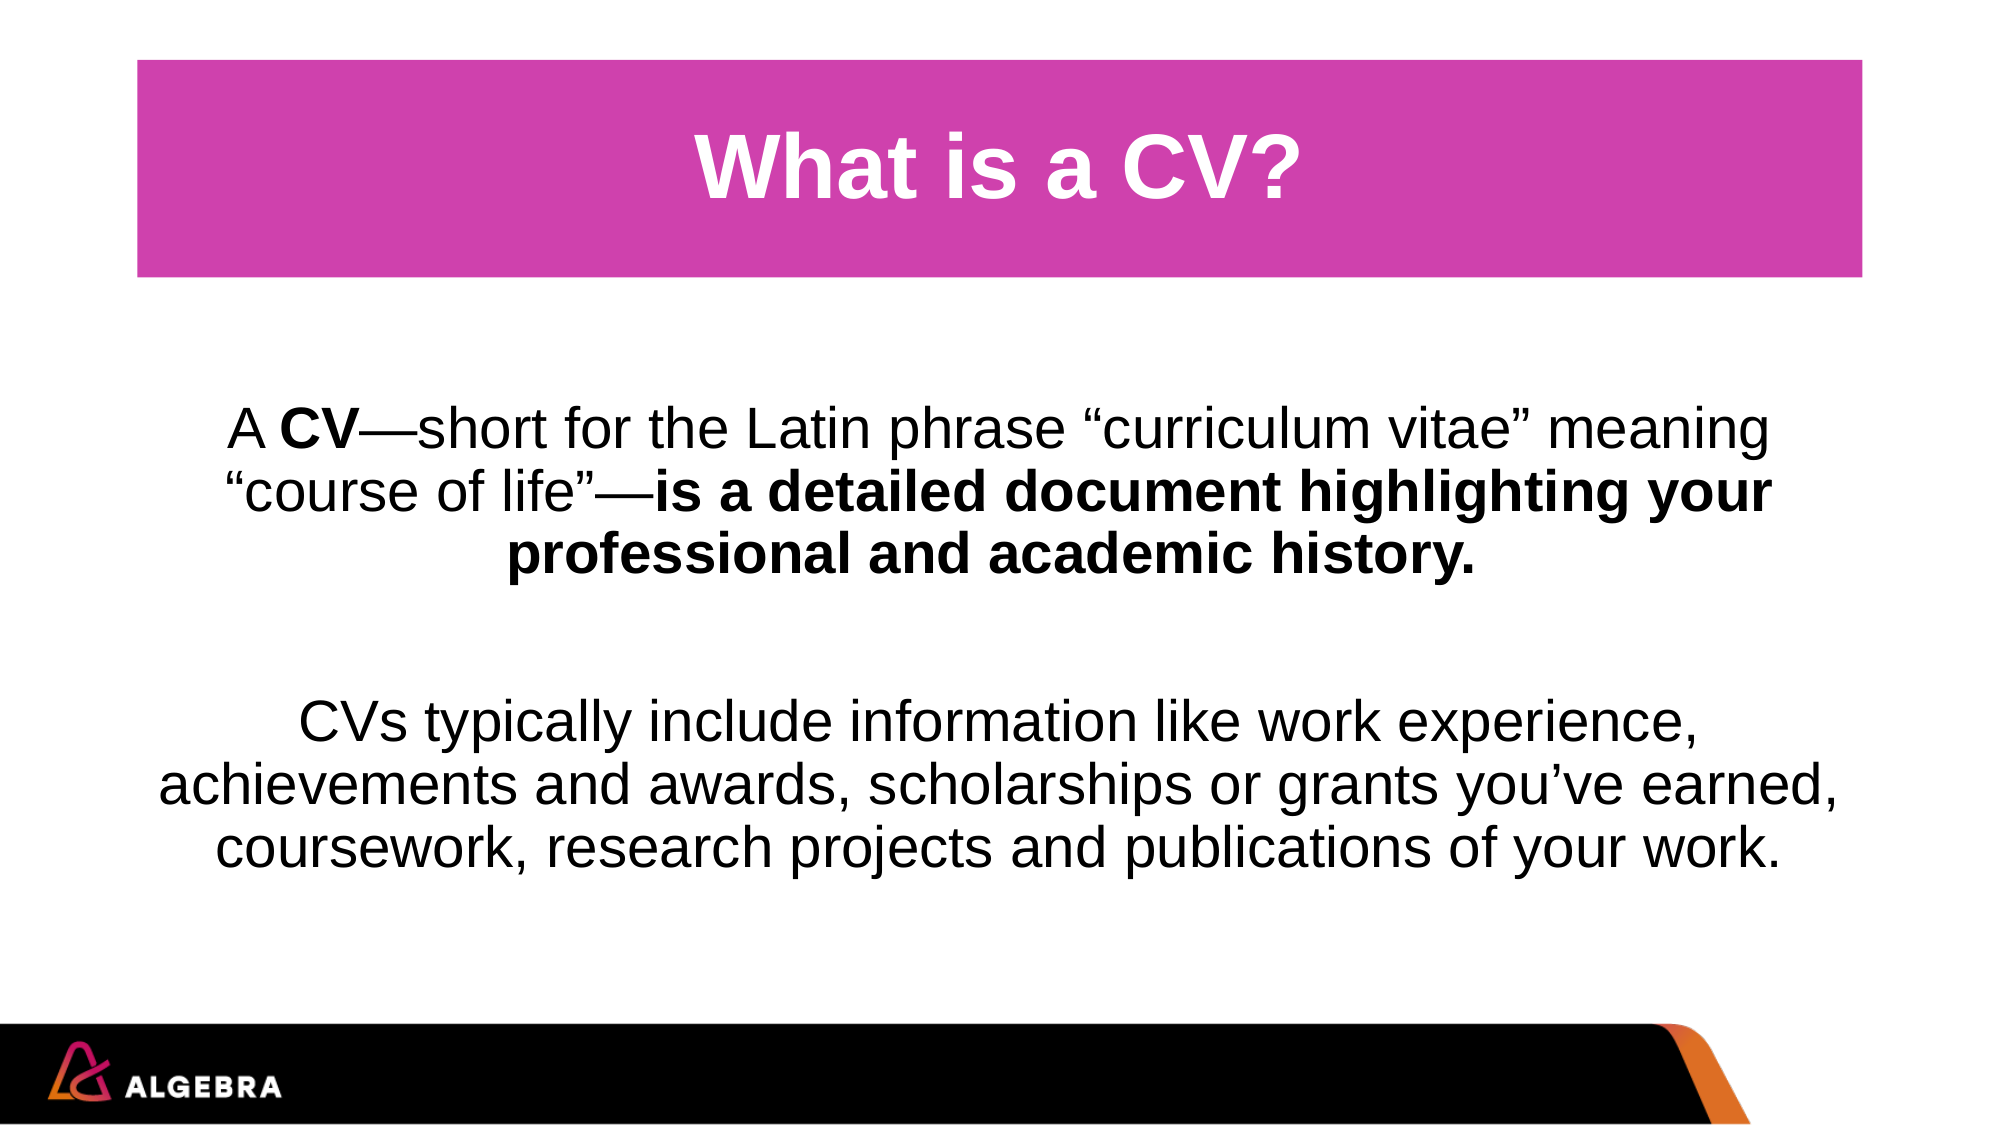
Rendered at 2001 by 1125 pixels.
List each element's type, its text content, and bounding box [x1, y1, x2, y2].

picture [0, 1023, 1958, 1125]
list A CV—short for the Latin phrase “curriculum vitae” meaning “course of life”—is a detailed document highlighting your professional and academic history. CVs typically include information like work experience, achievements and awards, scholarships or grants you’ve earned, coursework, research projects and publications of your work. [137, 299, 1863, 1014]
title What is a CV? [137, 59, 1863, 278]
